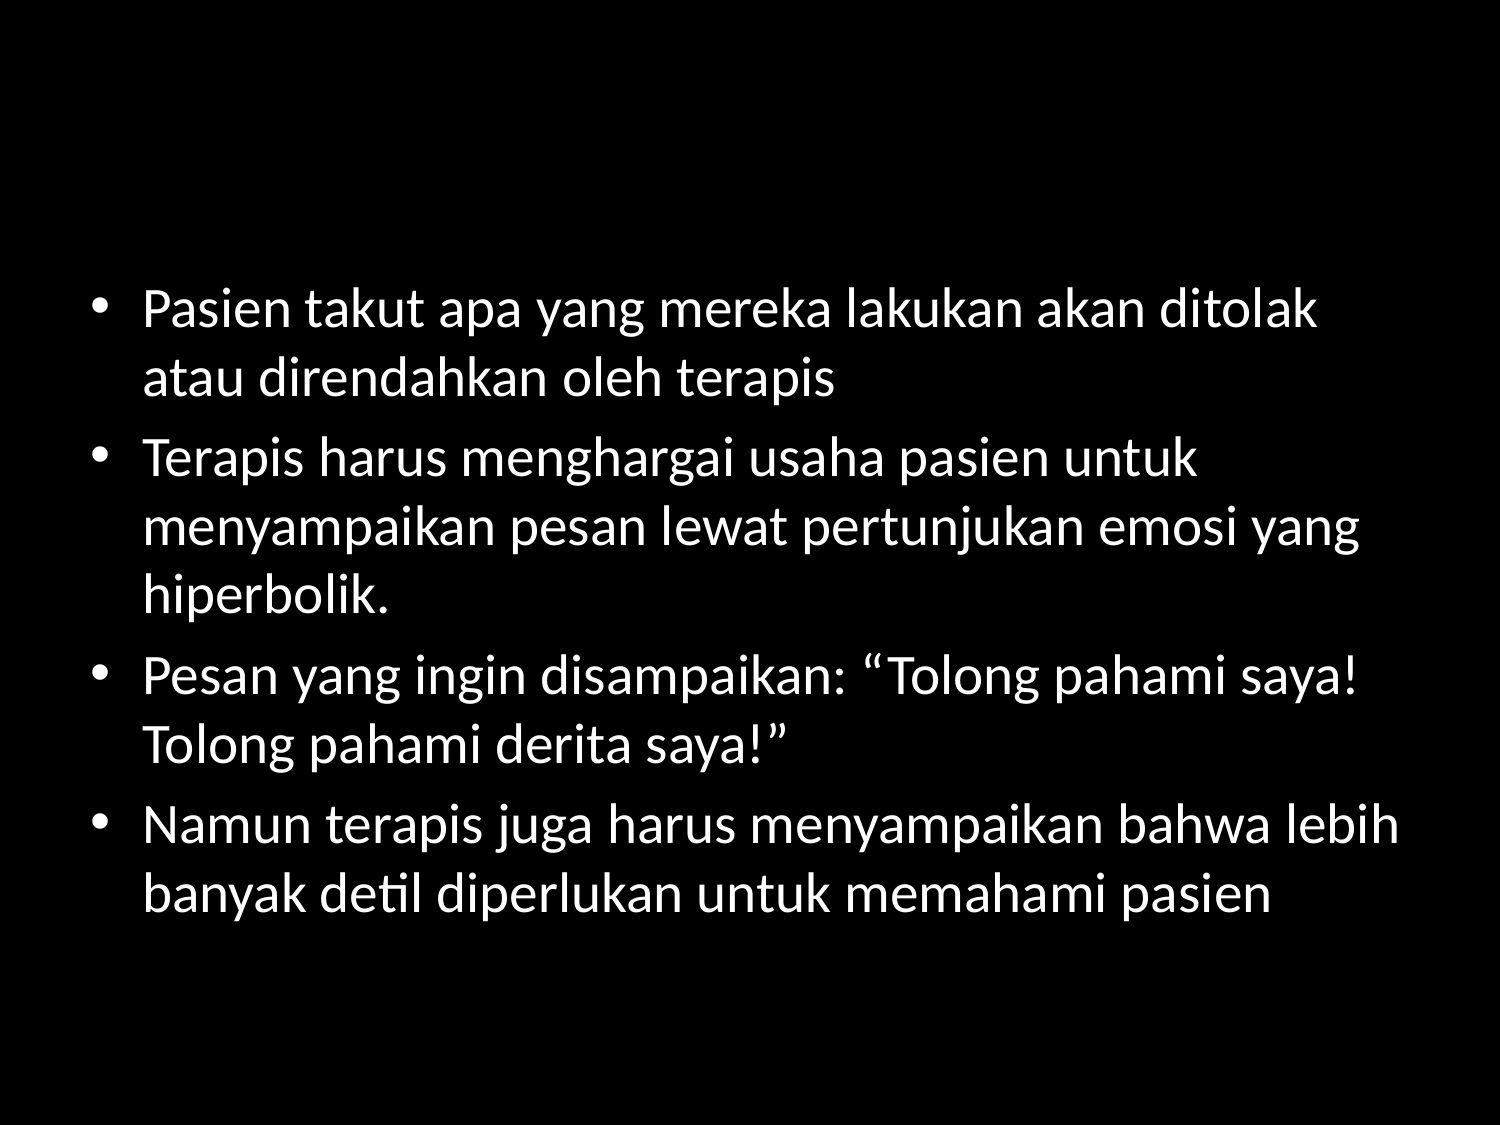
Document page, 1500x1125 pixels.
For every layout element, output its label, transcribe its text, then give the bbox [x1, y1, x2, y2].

list Pasien takut apa yang mereka lakukan akan ditolak atau direndahkan oleh terapis Terapis harus menghargai usaha pasien untuk menyampaikan pesan lewat pertunjukan emosi yang hiperbolik. Pesan yang ingin disampaikan: “Tolong pahami saya! Tolong pahami derita saya!” Namun terapis juga harus menyampaikan bahwa lebih banyak detil diperlukan untuk memahami pasien [75, 262, 1425, 1005]
